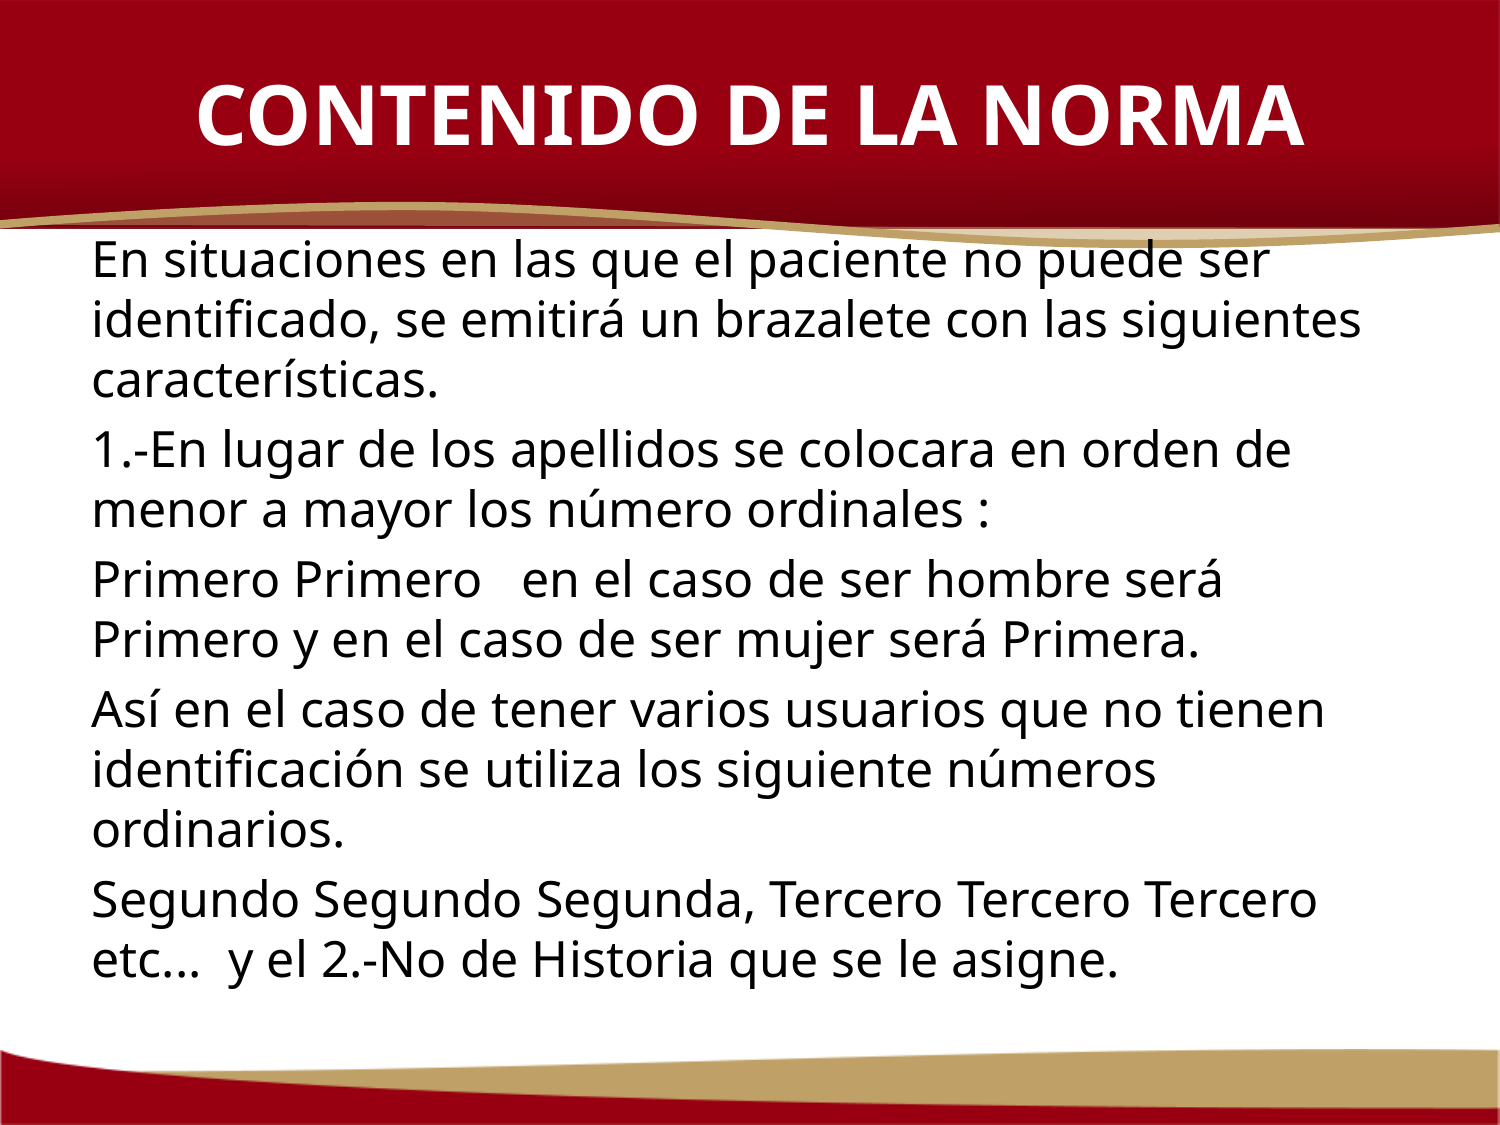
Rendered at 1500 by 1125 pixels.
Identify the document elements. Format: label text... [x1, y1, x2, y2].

title CONTENIDO DE LA NORMA [75, 37, 1425, 188]
picture [0, 0, 1500, 227]
picture [7, 225, 76, 229]
picture [0, 1049, 1500, 1125]
list En situaciones en las que el paciente no puede ser identificado, se emitirá un brazalete con las siguientes características. 1.-En lugar de los apellidos se colocara en orden de menor a mayor los número ordinales : Primero Primero en el caso de ser hombre será Primero y en el caso de ser mujer será Primera. Así en el caso de tener varios usuarios que no tienen identificación se utiliza los siguiente números ordinarios. Segundo Segundo Segunda, Tercero Tercero Tercero etc... y el 2.-No de Historia que se le asigne. [76, 219, 1427, 929]
